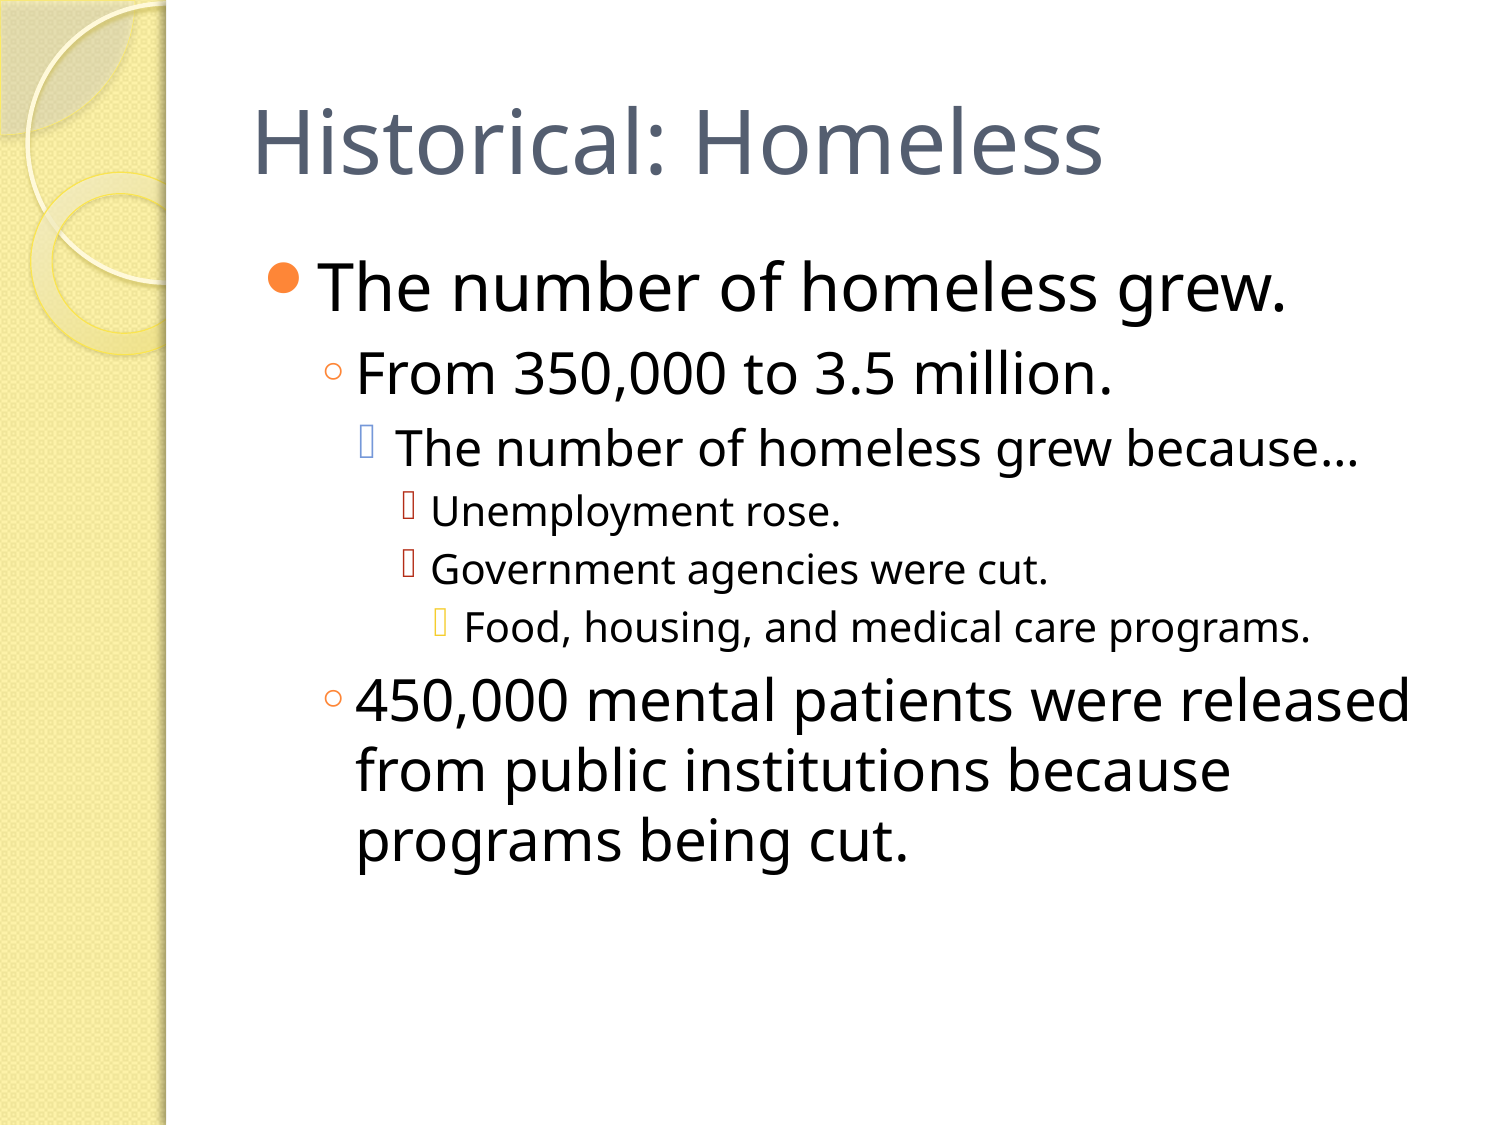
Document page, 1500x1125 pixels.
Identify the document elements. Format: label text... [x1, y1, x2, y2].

title Historical: Homeless [235, 45, 1466, 233]
list The number of homeless grew. From 350,000 to 3.5 million. The number of homeless grew because… Unemployment rose. Government agencies were cut. Food, housing, and medical care programs. 450,000 mental patients were released from public institutions because programs being cut. [235, 237, 1466, 1025]
